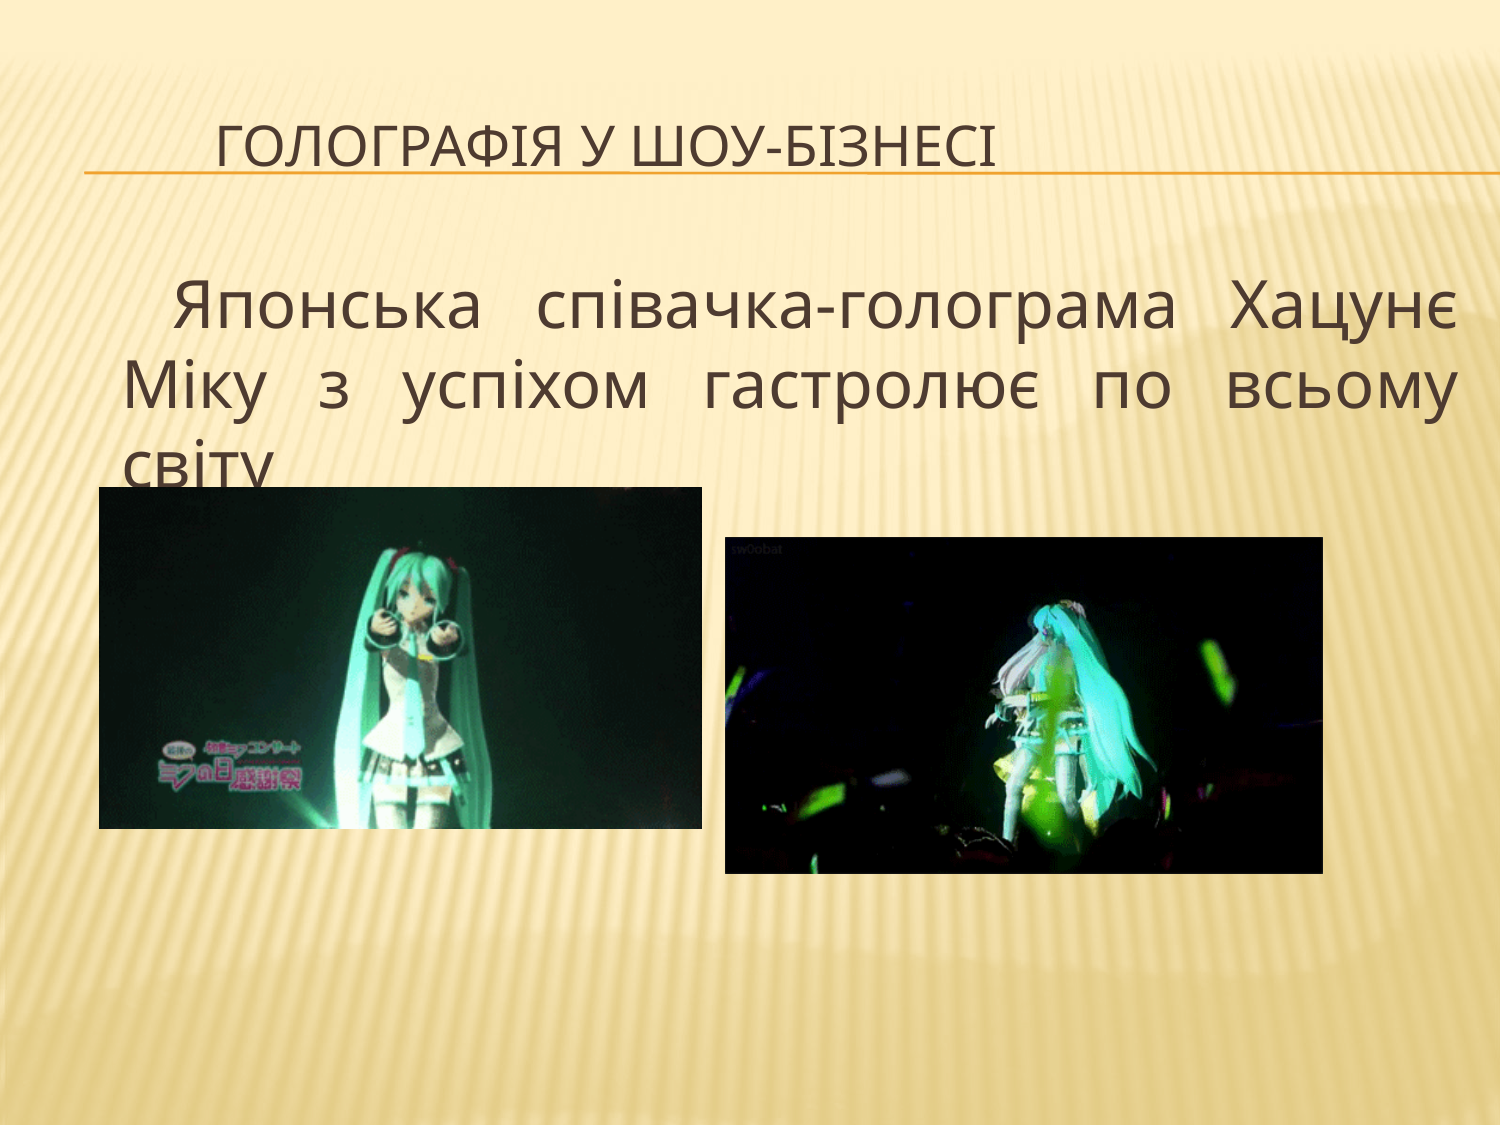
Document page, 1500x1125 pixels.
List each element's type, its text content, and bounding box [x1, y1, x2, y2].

list Японська співачка-голограма Хацунє Міку з успіхом гастролює по всьому світу [50, 254, 1475, 998]
picture [724, 537, 1323, 874]
picture [99, 487, 702, 829]
title Голографія у шоу-бізнесі [50, 75, 1475, 213]
